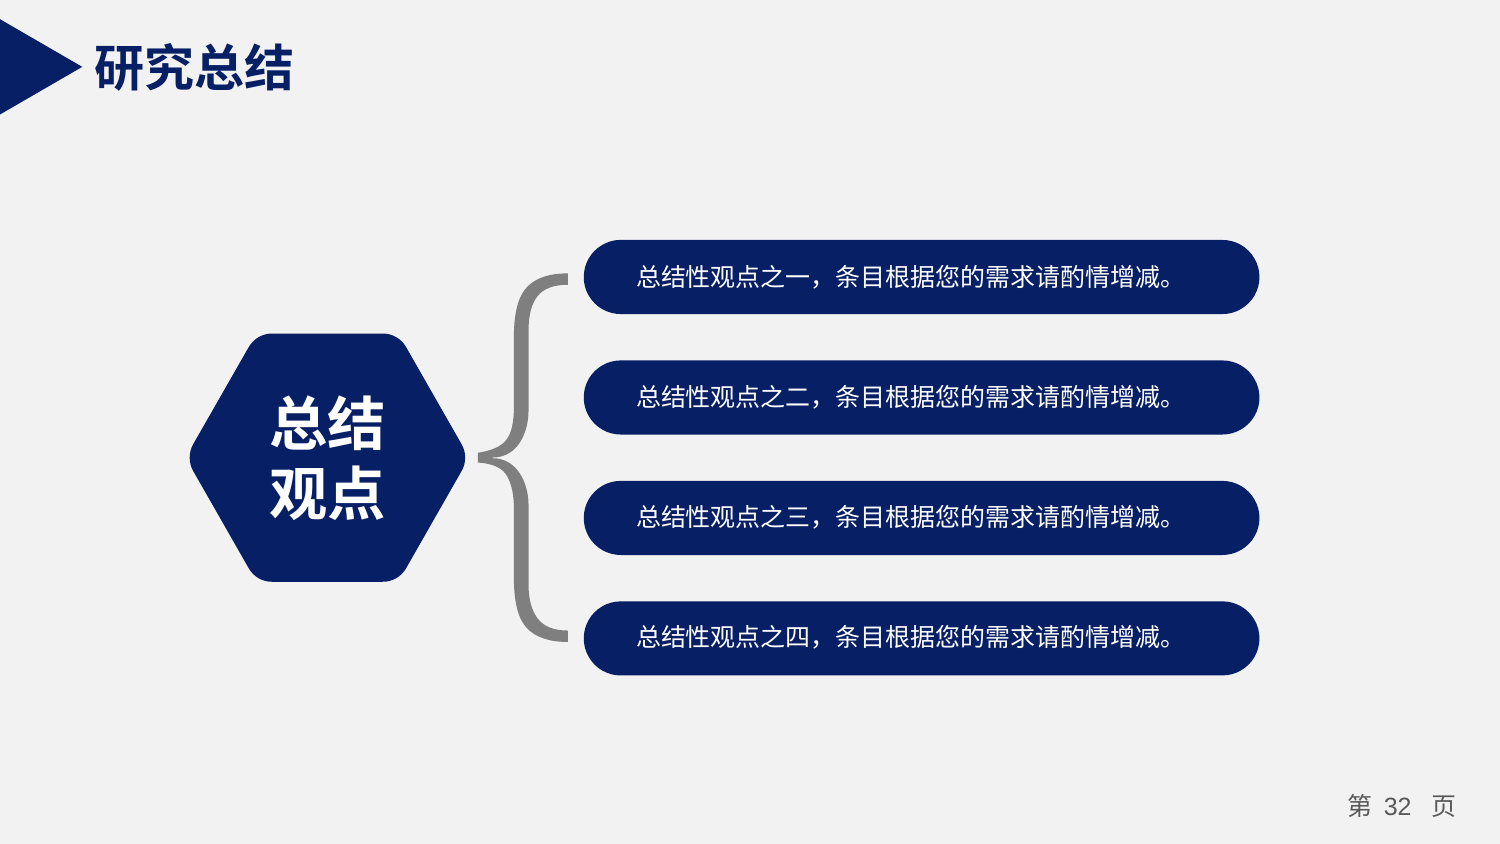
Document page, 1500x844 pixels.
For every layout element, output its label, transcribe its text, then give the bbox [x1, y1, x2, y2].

text_box 研究总结 [79, 29, 310, 105]
text_box 总结观点 [252, 386, 402, 528]
text_box 总结性观点之一，条目根据您的需求请酌情增减。 [636, 264, 1204, 292]
text_box [477, 273, 568, 642]
text_box [582, 600, 1261, 677]
text_box 总结性观点之三，条目根据您的需求请酌情增减。 [636, 504, 1204, 532]
text_box [582, 479, 1261, 557]
text_box [0, 19, 83, 115]
text_box [582, 359, 1261, 436]
text_box [189, 333, 466, 582]
text_box 总结性观点之二，条目根据您的需求请酌情增减。 [636, 383, 1204, 411]
text_box 总结性观点之四，条目根据您的需求请酌情增减。 [636, 624, 1204, 652]
text_box [582, 238, 1261, 316]
